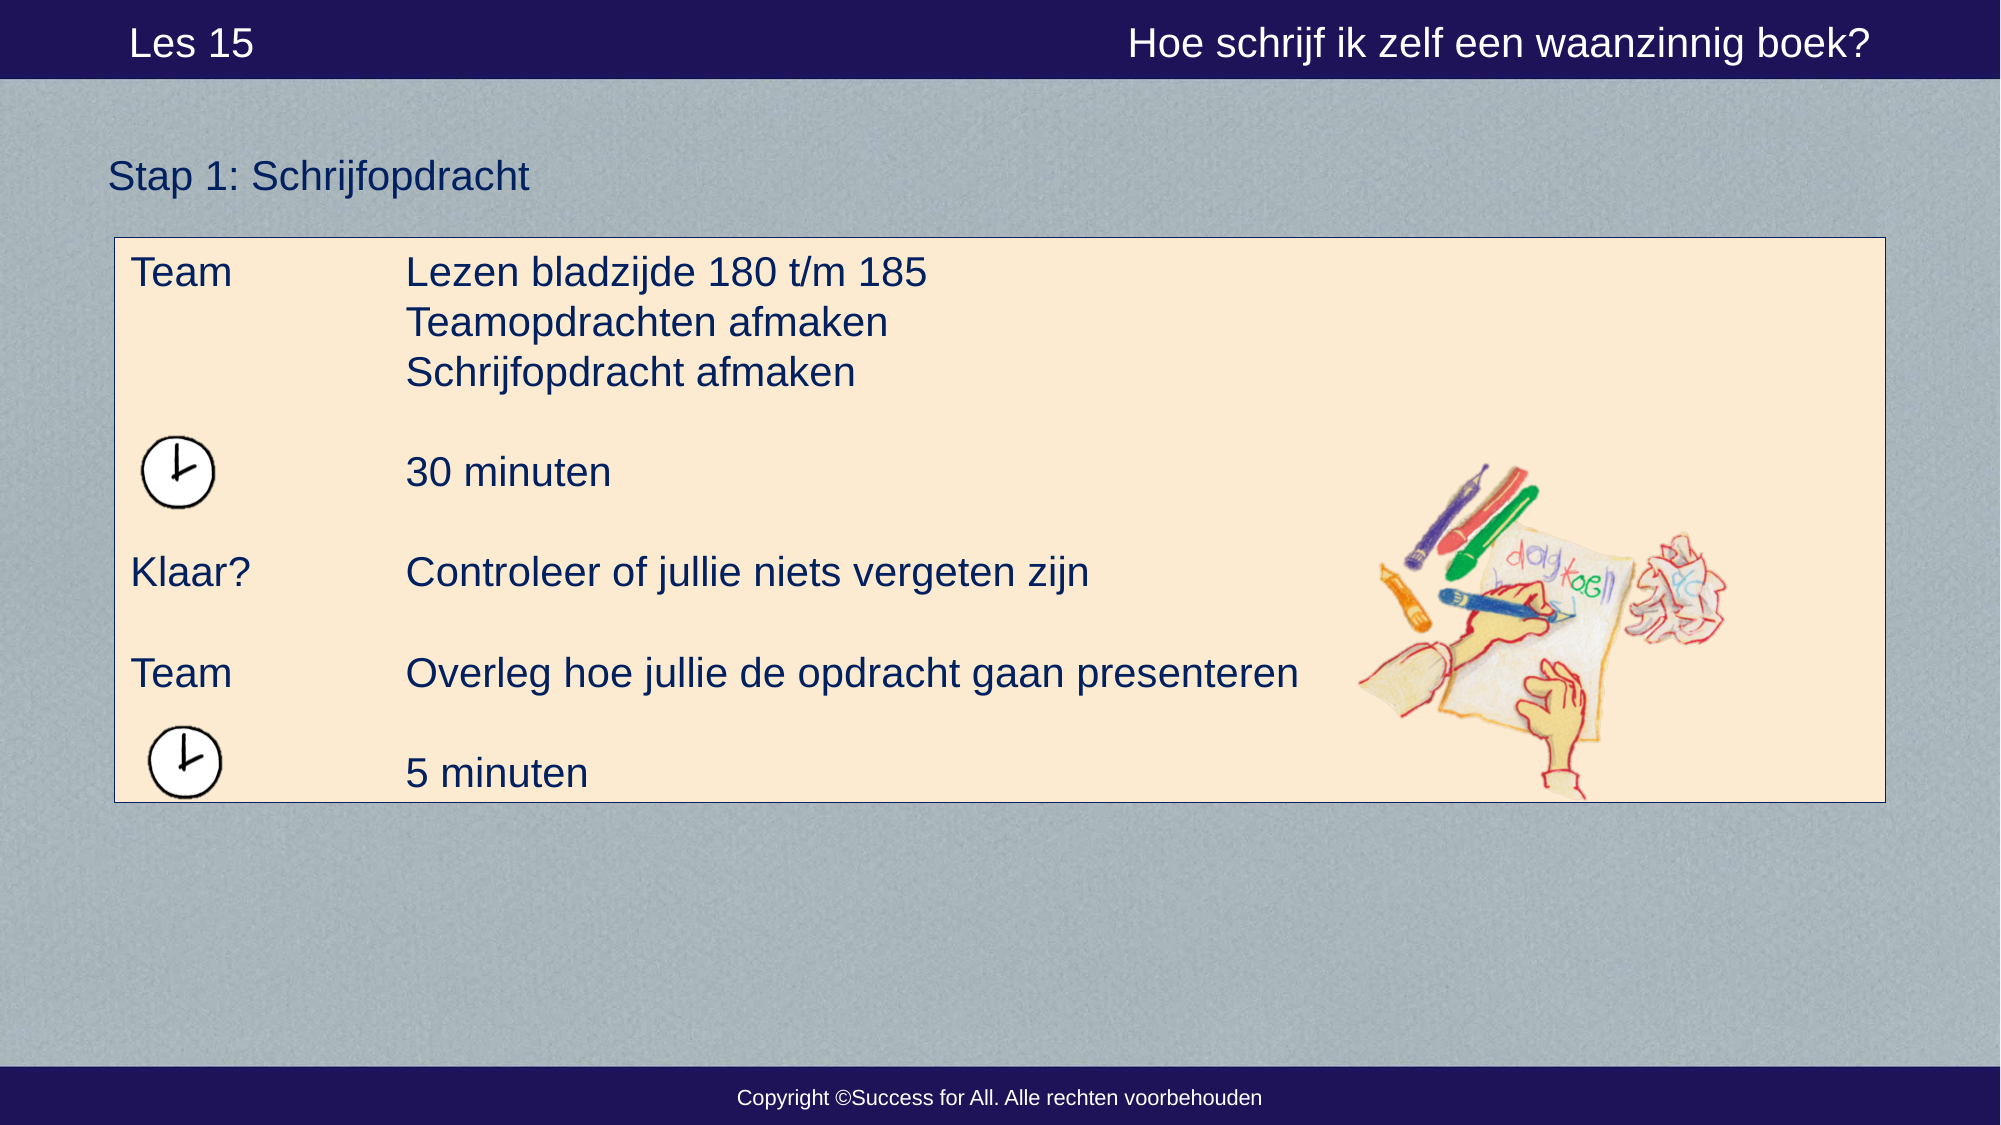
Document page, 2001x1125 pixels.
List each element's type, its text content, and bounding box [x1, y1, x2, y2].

text_box Copyright ©Success for All. Alle rechten voorbehouden [0, 1076, 2000, 1125]
text_box Stap 1: Schrijfopdracht [92, 141, 886, 207]
text_box Les 15 [114, 8, 354, 73]
text_box Team Lezen bladzijde 180 t/m 185 Teamopdrachten afmaken Schrijfopdracht afmaken 30 minuten Klaar? Controleer of jullie niets vergeten zijn Team Overleg hoe jullie de opdracht gaan presenteren 5 minuten [114, 237, 1886, 803]
picture [0, 0, 2001, 1125]
text_box Hoe schrijf ik zelf een waanzinnig boek? [999, 8, 1886, 73]
